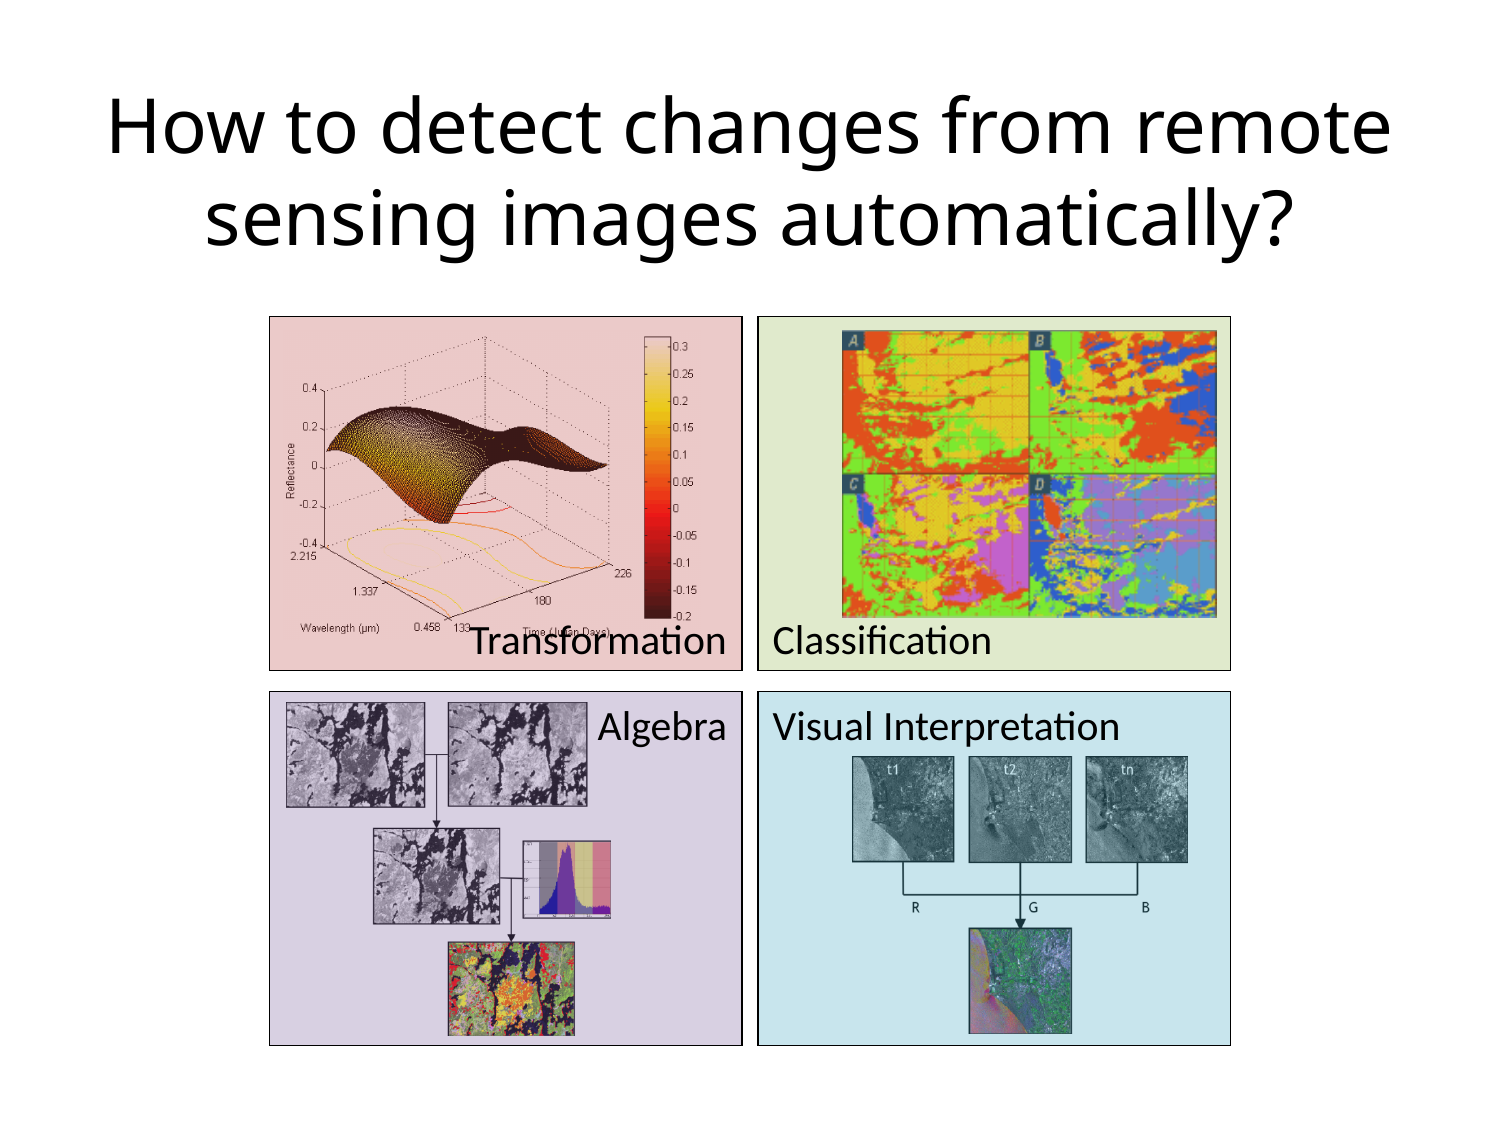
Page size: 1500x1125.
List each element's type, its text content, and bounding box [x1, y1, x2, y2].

title How to detect changes from remote sensing images automatically? [23, 45, 1477, 293]
text_box Algebra [269, 691, 742, 1046]
text_box Visual Interpretation [757, 691, 1231, 1046]
picture [285, 702, 611, 1036]
text_box Transformation [269, 316, 742, 671]
picture [283, 330, 702, 640]
picture [851, 756, 1189, 1034]
text_box Classification [757, 316, 1231, 671]
picture [842, 330, 1217, 618]
